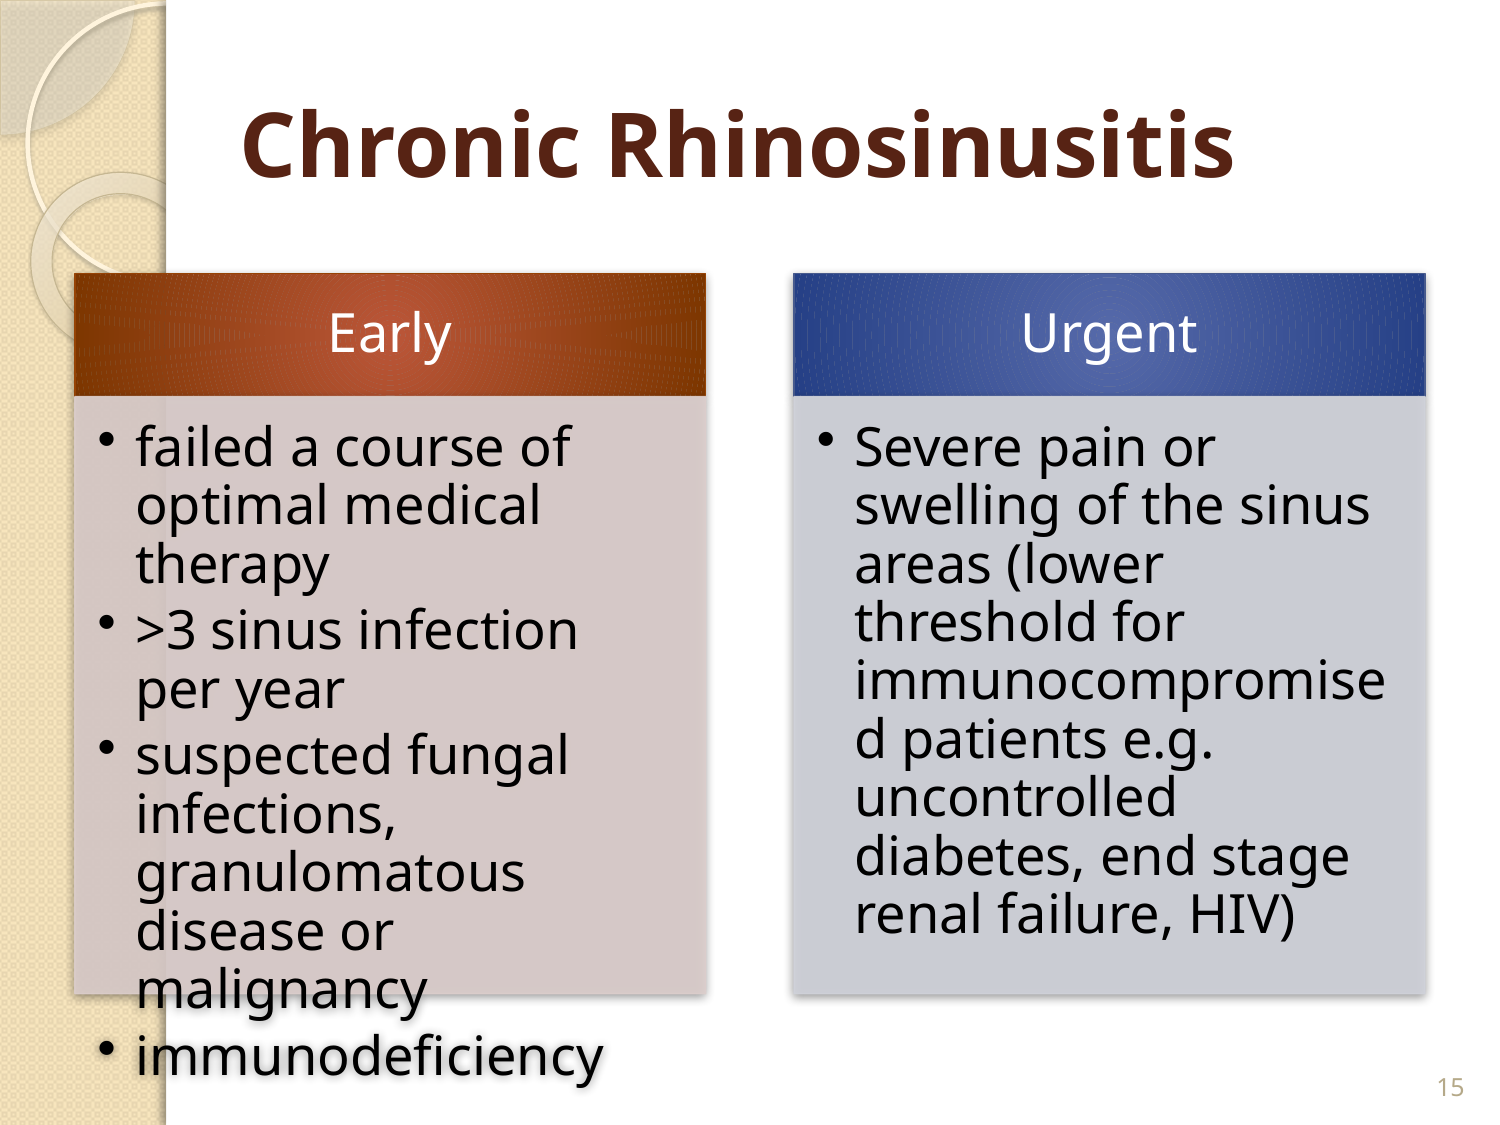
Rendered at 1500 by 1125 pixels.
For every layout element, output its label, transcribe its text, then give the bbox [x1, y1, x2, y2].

slide_number 15 [1413, 1034, 1488, 1113]
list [74, 262, 1426, 1006]
title Chronic Rhinosinusitis [225, 70, 1455, 213]
